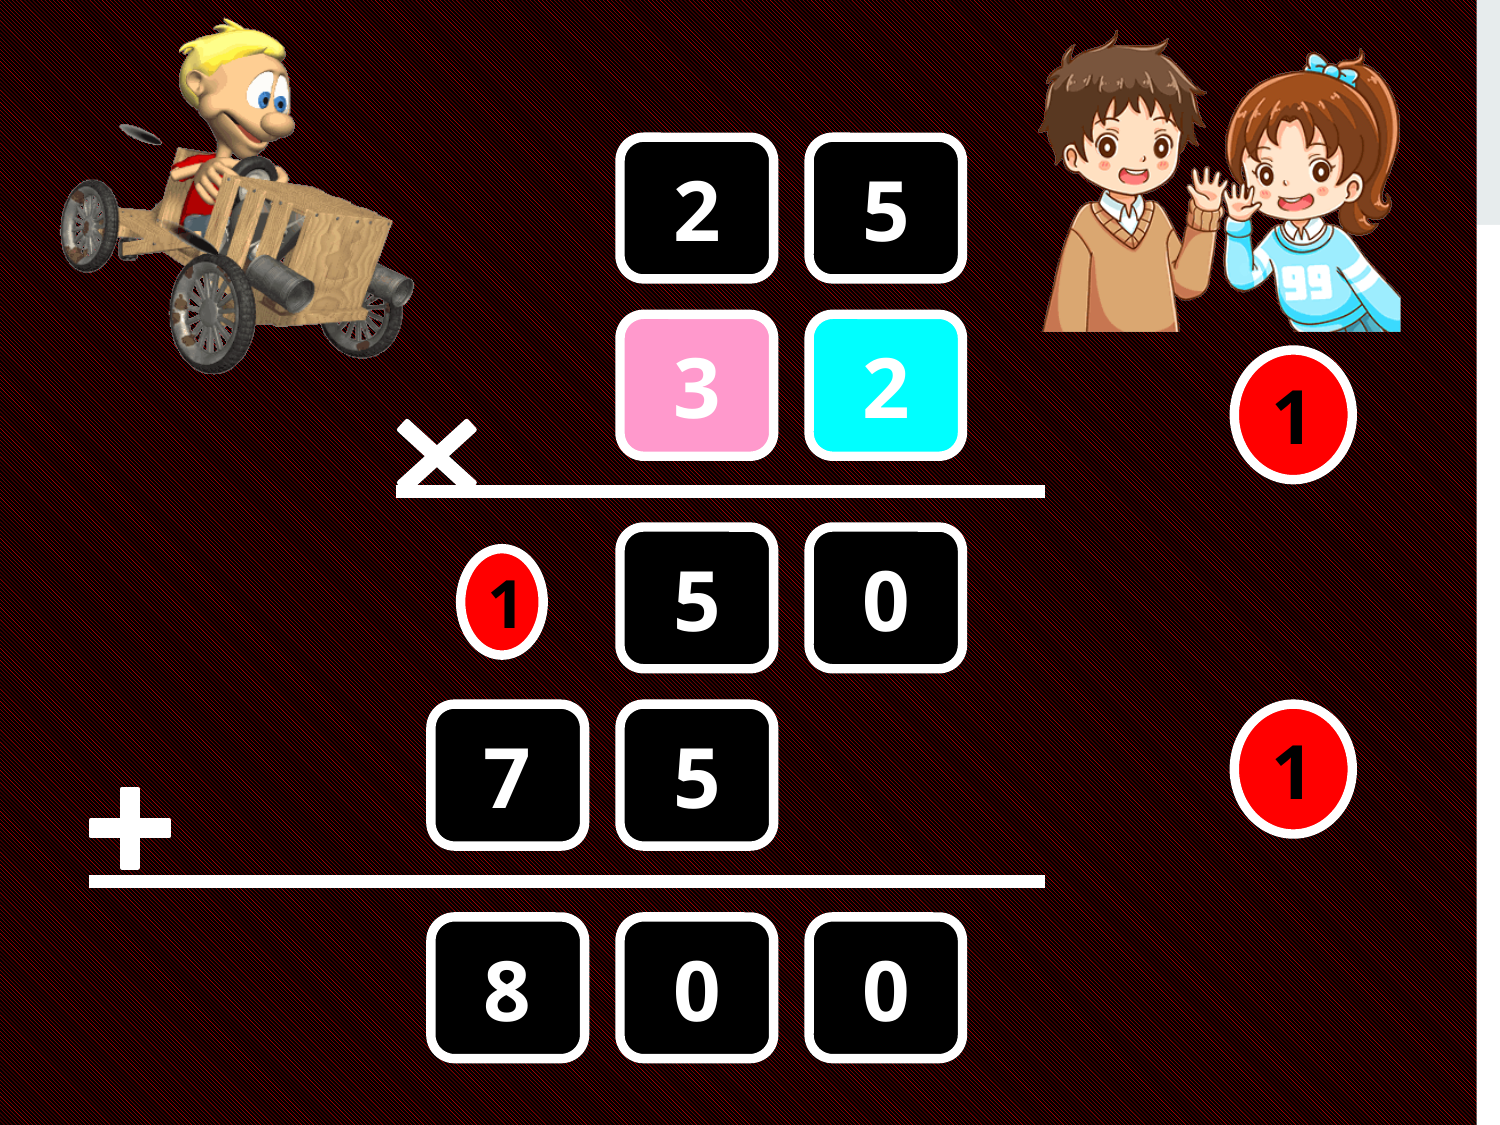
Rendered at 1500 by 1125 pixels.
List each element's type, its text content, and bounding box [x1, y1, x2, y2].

text_box 7 [428, 701, 587, 849]
text_box 2 [617, 134, 777, 282]
text_box [396, 418, 477, 486]
text_box 2 [806, 311, 965, 459]
picture [1009, 9, 1429, 350]
picture [36, 9, 438, 390]
text_box 1 [1231, 354, 1355, 482]
text_box 3 [617, 311, 777, 459]
text_box 1 [458, 546, 546, 658]
text_box 5 [617, 524, 777, 672]
text_box 5 [617, 701, 777, 849]
text_box 5 [806, 134, 965, 282]
text_box 0 [806, 524, 965, 672]
text_box 0 [806, 914, 965, 1061]
text_box 1 [1231, 701, 1355, 837]
text_box 8 [428, 914, 587, 1061]
text_box 0 [617, 914, 777, 1061]
text_box [89, 787, 171, 870]
